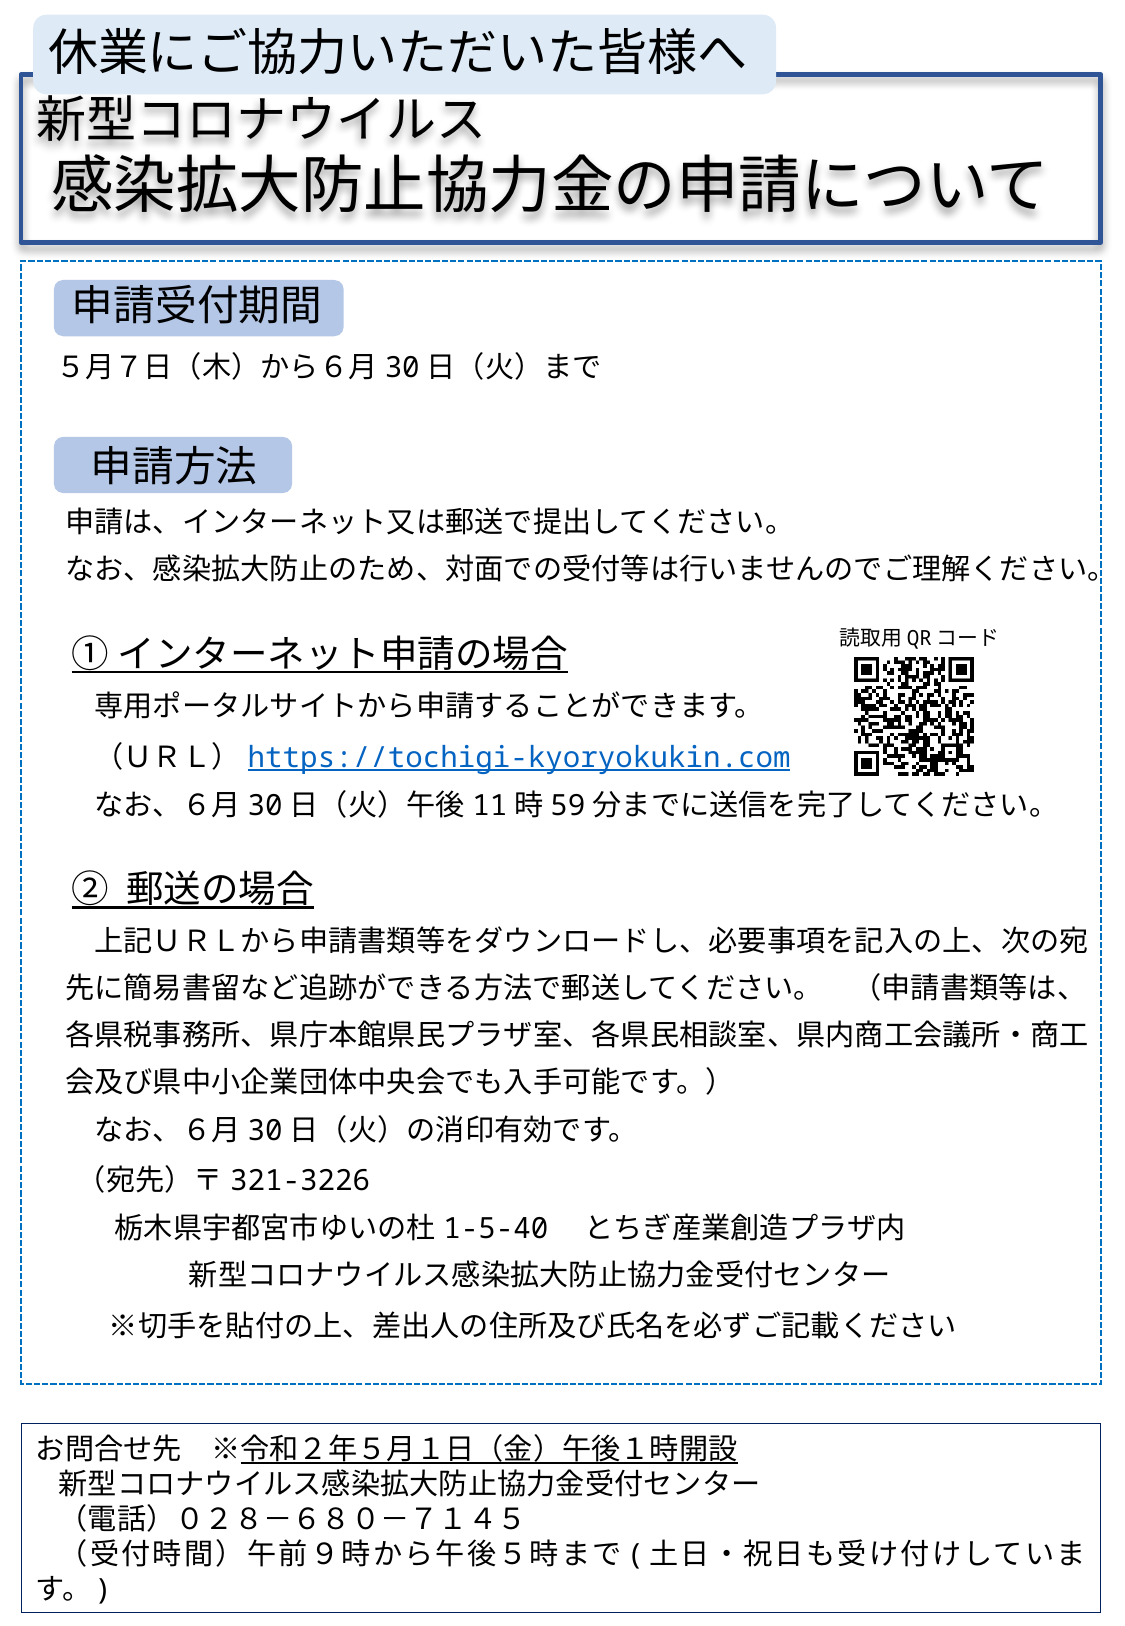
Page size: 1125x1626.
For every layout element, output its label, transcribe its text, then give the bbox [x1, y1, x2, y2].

list ５月７日（木）から６月30日（火）まで 申請は、インターネット又は郵送で提出してください。 なお、感染拡大防止のため、対面での受付等は行いませんのでご理解ください。 ① インターネット申請の場合 専用ポータルサイトから申請することができます。 （ＵＲＬ）https://tochigi-kyoryokukin.com なお、６月30日（火）午後11時59分までに送信を完了してください。 ② 郵送の場合 上記ＵＲＬから申請書類等をダウンロードし、必要事項を記入の上、次の宛 先に簡易書留など追跡ができる方法で郵送してください。 （申請書類等は、 各県税事務所、県庁本館県民プラザ室、各県民相談室、県内商工会議所・商工 会及び県中小企業団体中央会でも入手可能です。） なお、６月30日（火）の消印有効です。 （宛先）〒321-3226 栃木県宇都宮市ゆいの杜1-5-40 とちぎ産業創造プラザ内 新型コロナウイルス感染拡大防止協力金受付センター ※切手を貼付の上、差出人の住所及び氏名を必ずご記載ください [21, 256, 1125, 1385]
picture [839, 642, 988, 790]
text_box 読取用QRコード [824, 617, 1050, 658]
text_box 休業にご協力いただいた皆様へ [33, 14, 777, 95]
text_box [20, 260, 1102, 1385]
text_box お問合せ先 ※令和２年５月１日（金）午後１時開設 新型コロナウイルス感染拡大防止協力金受付センター （電話）０２８－６８０－７１４５ （受付時間）午前９時から午後５時まで(土日・祝日も受け付けしています。) [21, 1423, 1101, 1613]
title 新型コロナウイルス 感染拡大防止協力金の申請について [21, 74, 1101, 243]
